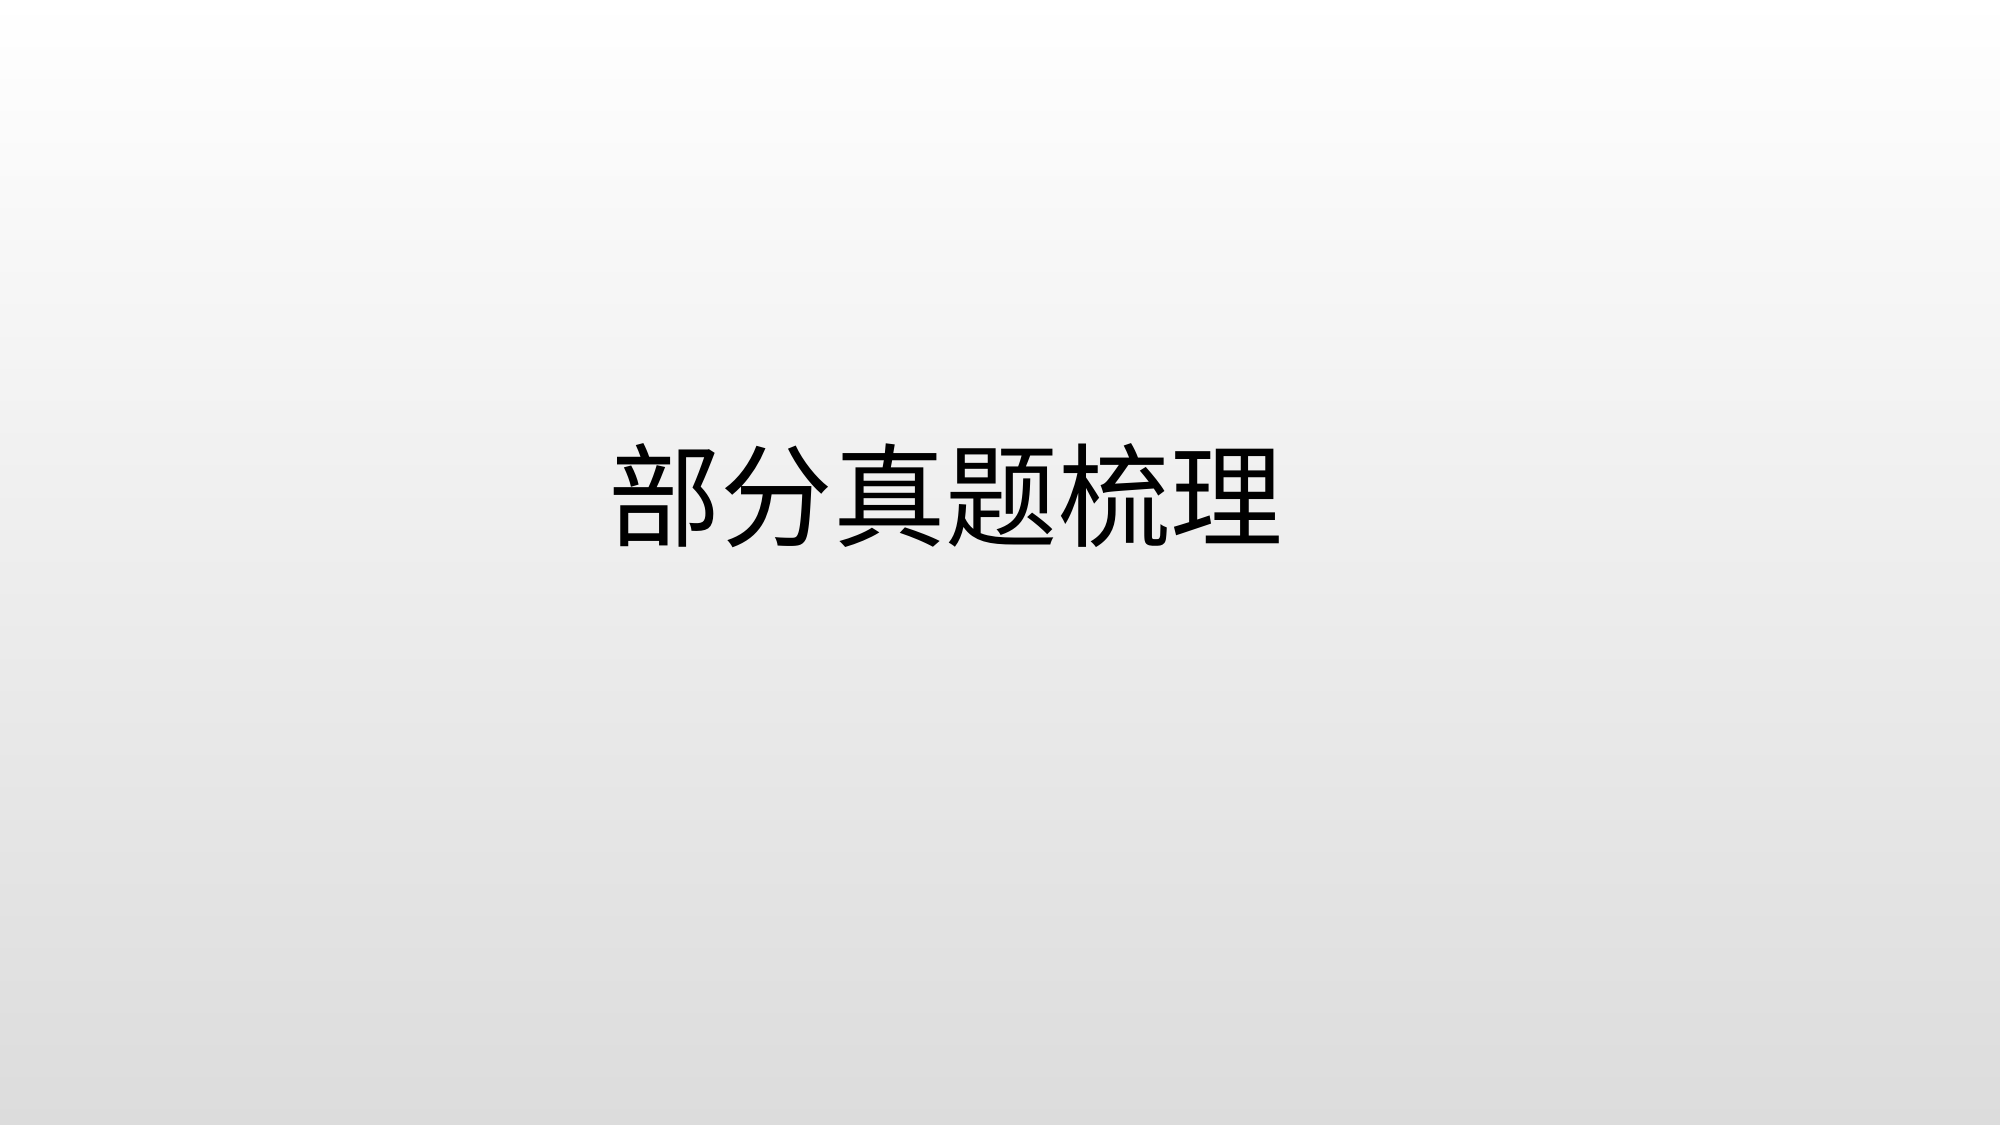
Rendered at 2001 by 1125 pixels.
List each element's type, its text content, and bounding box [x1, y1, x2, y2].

text_box 部分真题梳理 [489, 418, 1402, 569]
